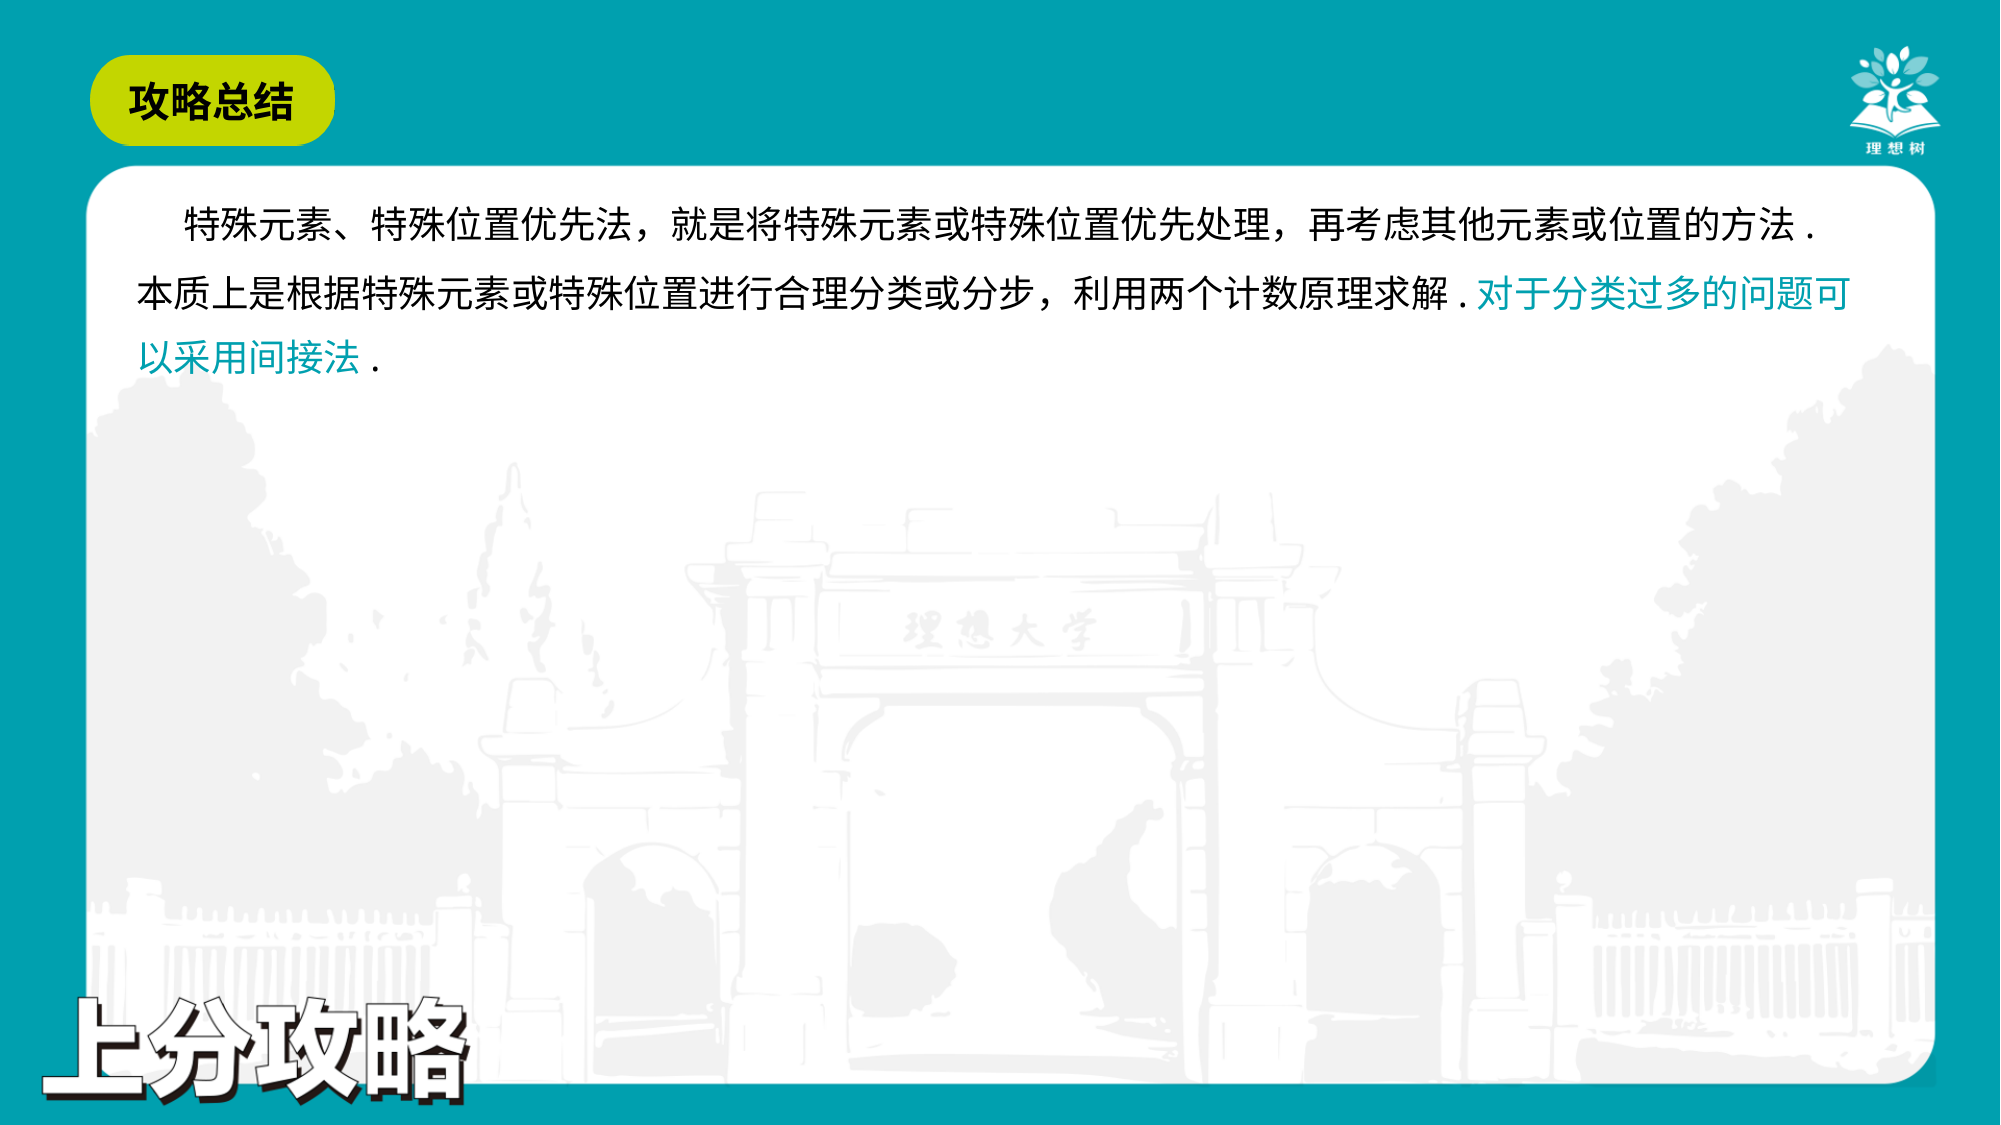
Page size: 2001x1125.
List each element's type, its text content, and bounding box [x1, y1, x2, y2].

text_box 特殊元素、特殊位置优先法，就是将特殊元素或特殊位置优先处理，再考虑其他元素或位置的方法. 本质上是根据特殊元素或特殊位置进行合理分类或分步，利用两个计数原理求解.对于分类过多的问题可 以采用间接法. [136, 177, 1865, 373]
picture [0, 0, 2000, 1125]
